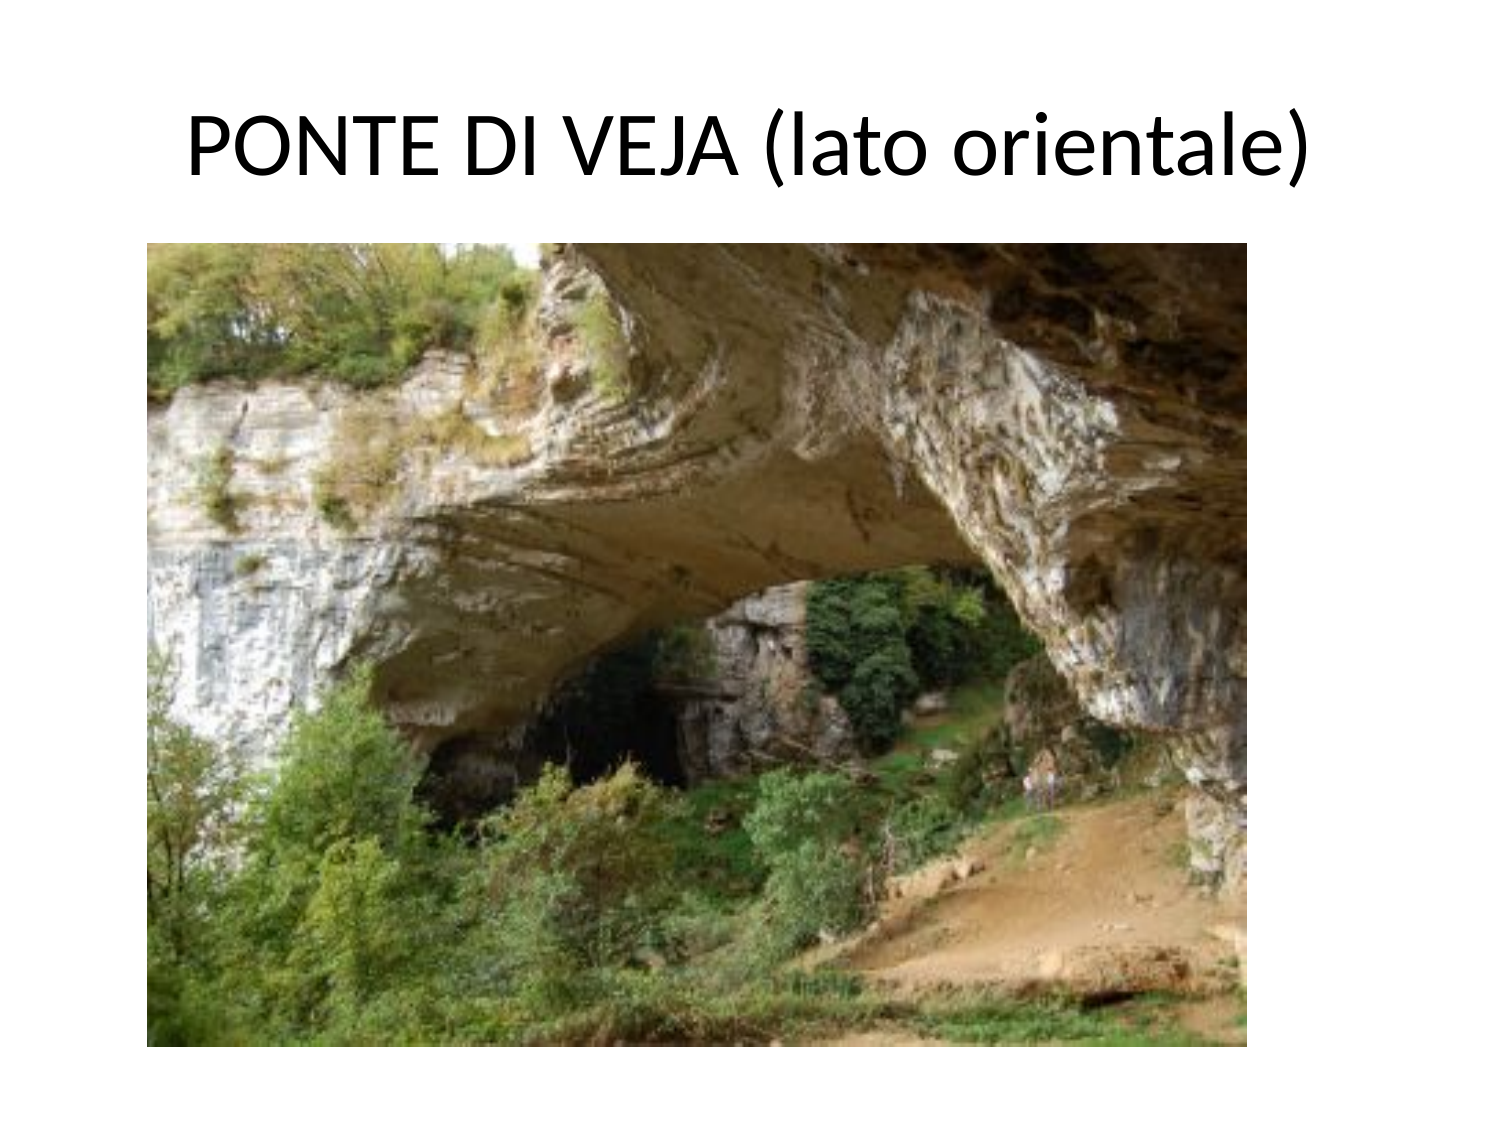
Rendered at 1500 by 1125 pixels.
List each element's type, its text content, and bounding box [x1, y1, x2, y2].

title PONTE DI VEJA (lato orientale) [75, 45, 1425, 233]
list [147, 243, 1247, 1047]
